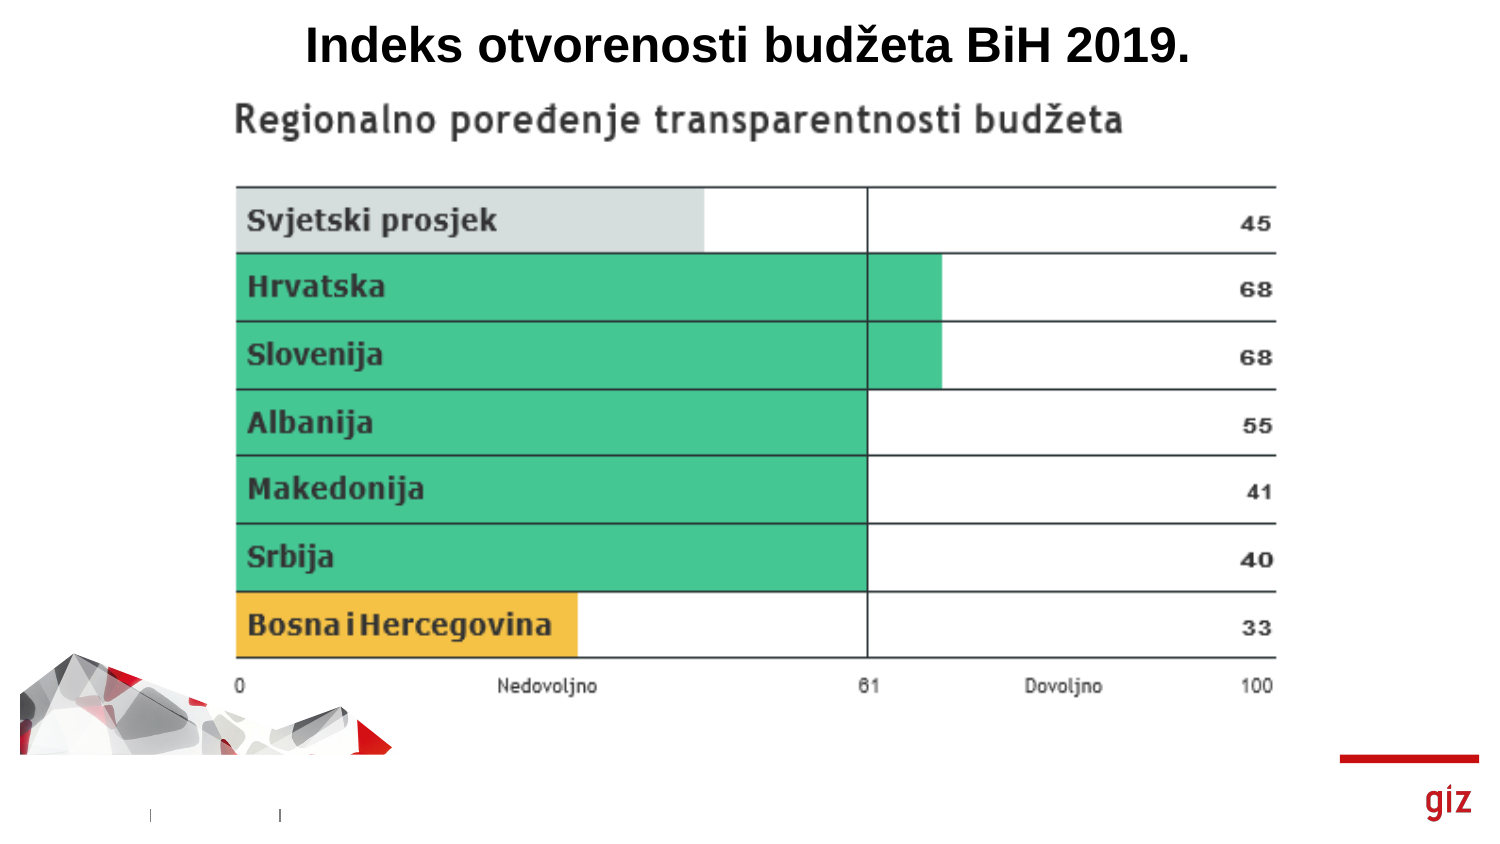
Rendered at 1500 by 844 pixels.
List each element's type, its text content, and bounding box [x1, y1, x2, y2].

title Indeks otvorenosti budžeta BiH 2019. [281, 0, 1242, 74]
picture [20, 654, 72, 755]
picture [212, 91, 1288, 704]
picture [79, 655, 335, 755]
picture [341, 706, 401, 755]
picture [1425, 783, 1477, 823]
